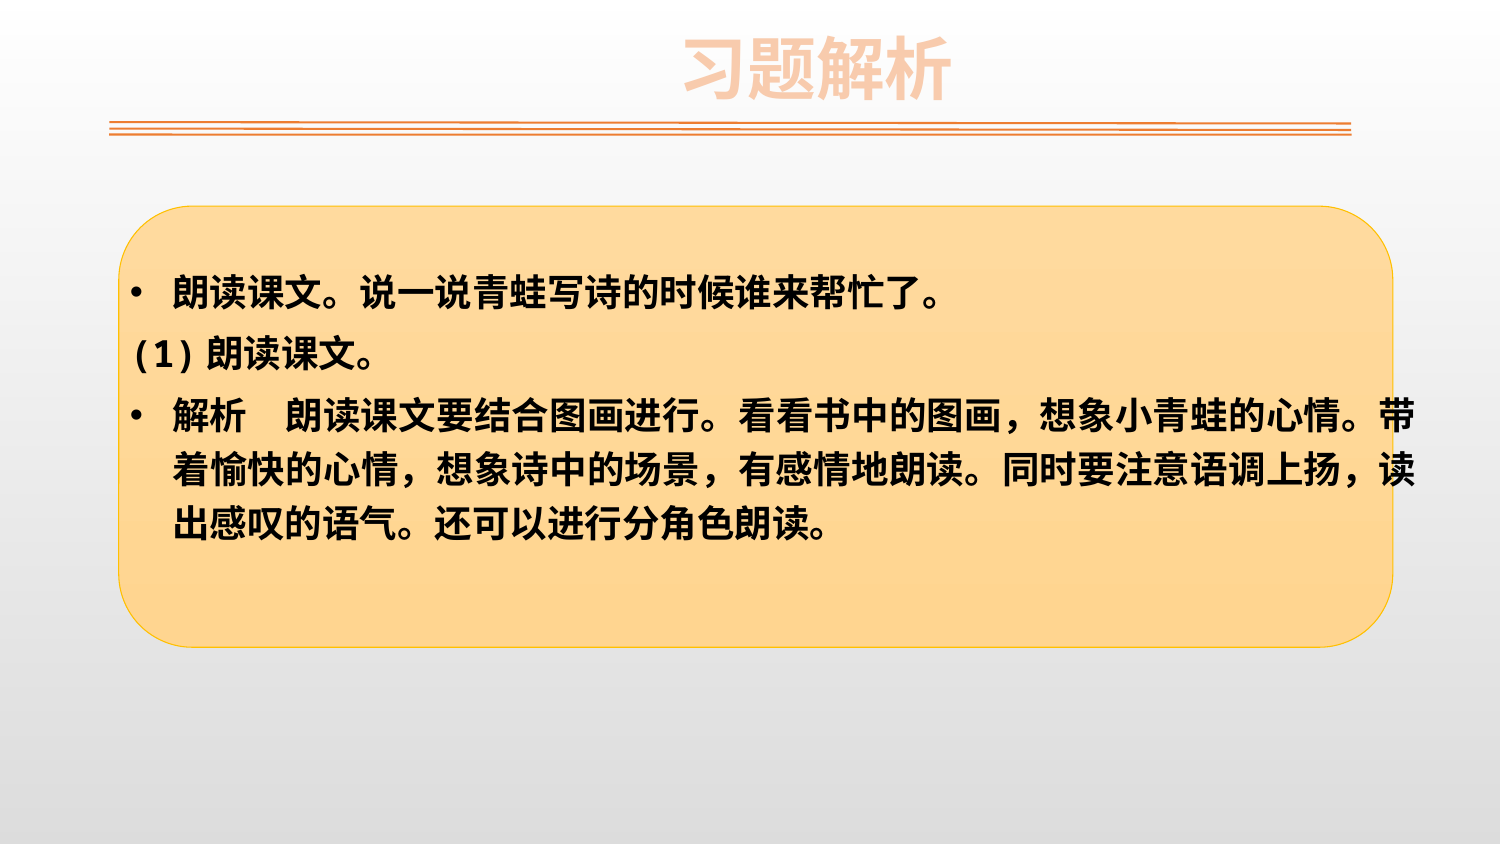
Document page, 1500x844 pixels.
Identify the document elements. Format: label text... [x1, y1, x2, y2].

text_box [120, 590, 1392, 648]
text_box 朗读课文。说一说青蛙写诗的时候谁来帮忙了。 (1)朗读课文。 解析 朗读课文要结合图画进行。看看书中的图画，想象小青蛙的心情。带着愉快的心情，想象诗中的场景，有感情地朗读。同时要注意语调上扬，读出感叹的语气。还可以进行分角色朗读。 [118, 254, 1428, 590]
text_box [109, 122, 1352, 135]
text_box [122, 205, 1389, 254]
text_box 习题解析 [625, 19, 1008, 114]
